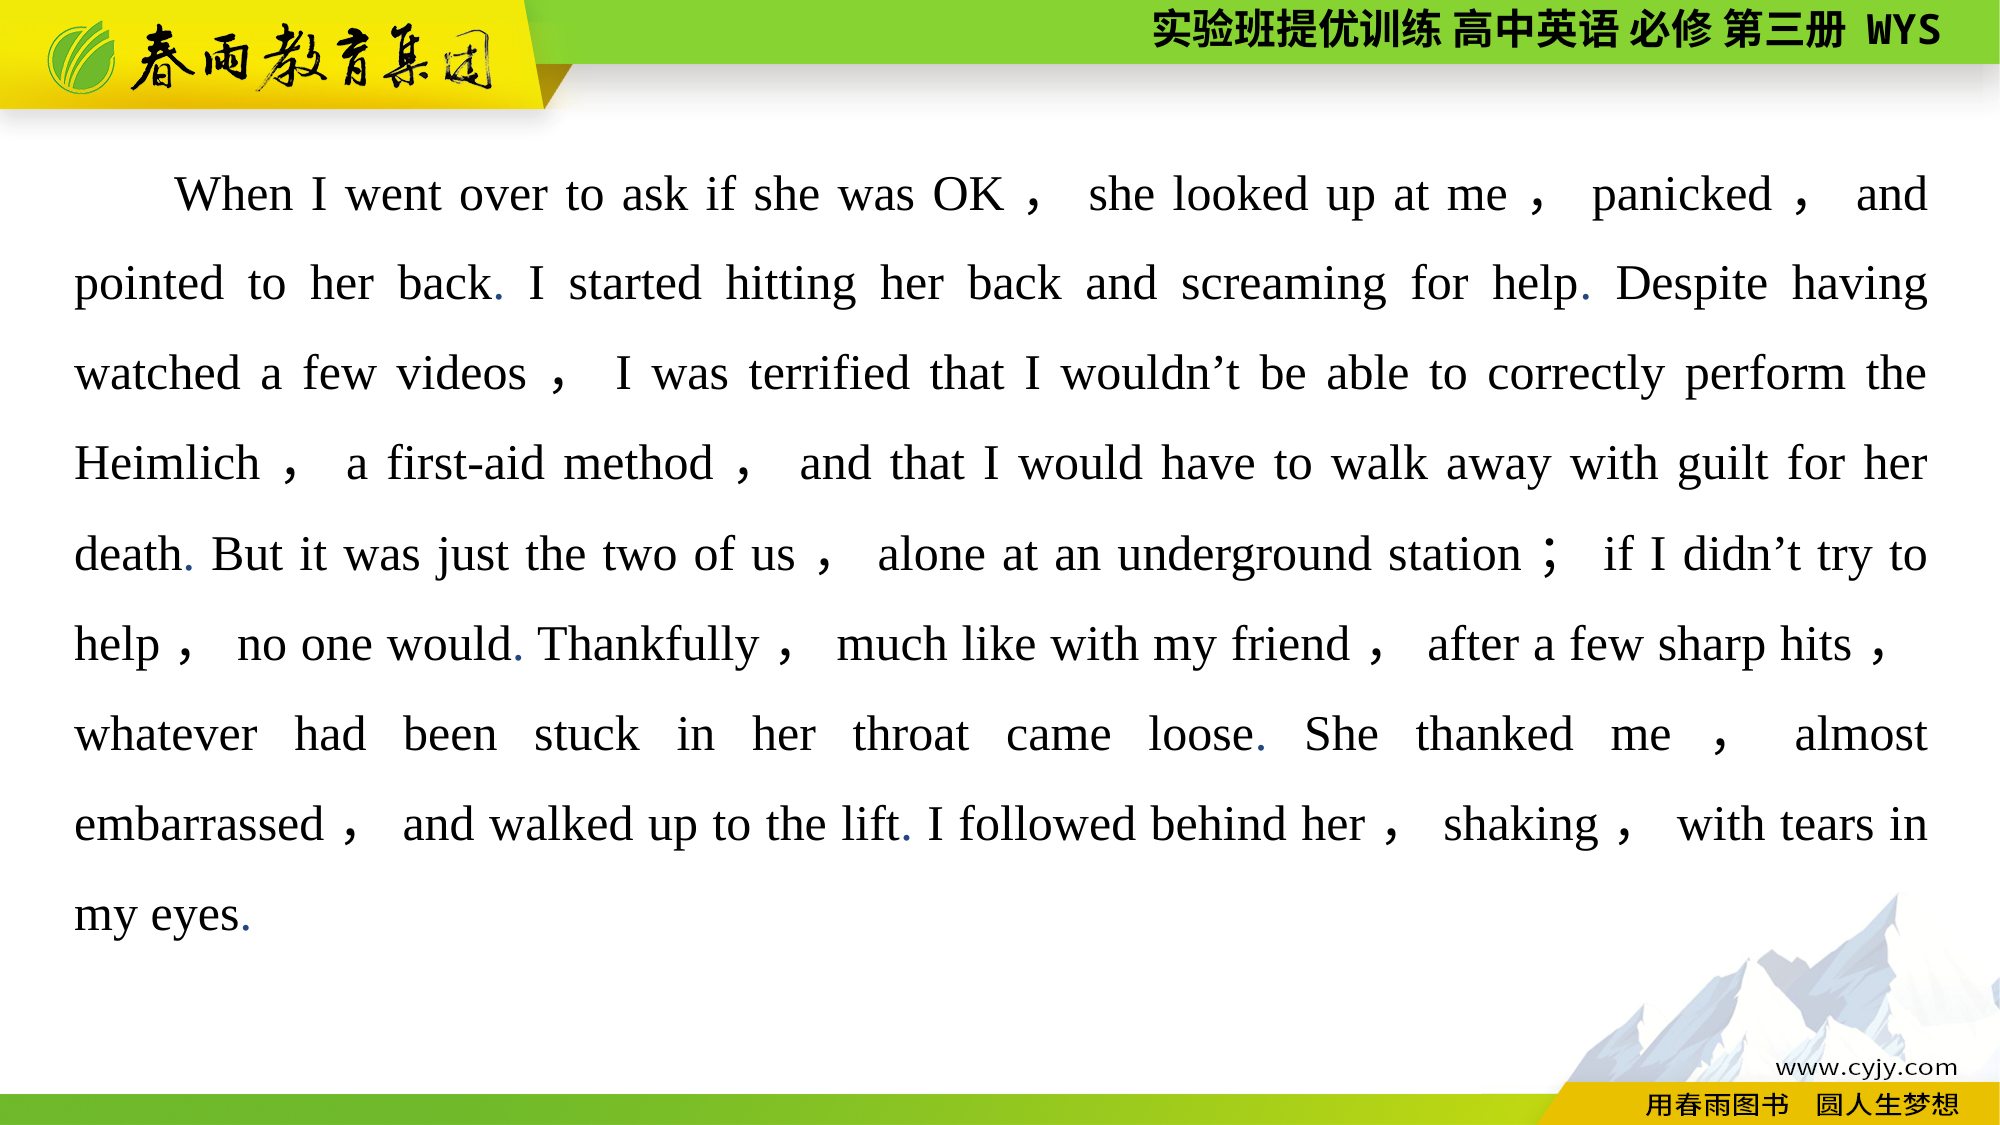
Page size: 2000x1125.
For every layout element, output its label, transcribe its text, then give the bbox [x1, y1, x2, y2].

list When I went over to ask if she was OK，she looked up at me，panicked，and pointed to her back. I started hitting her back and screaming for help. Despite having watched a few videos，I was terrified that I wouldn’t be able to correctly perform the Heimlich，a first-aid method，and that I would have to walk away with guilt for her death. But it was just the two of us，alone at an underground station；if I didn’t try to help，no one would. Thankfully，much like with my friend，after a few sharp hits，whatever had been stuck in her throat came loose. She thanked me，almost embarrassed，and walked up to the lift. I followed behind her，shaking，with tears in my eyes. [59, 122, 1944, 854]
picture [0, 0, 2000, 1125]
